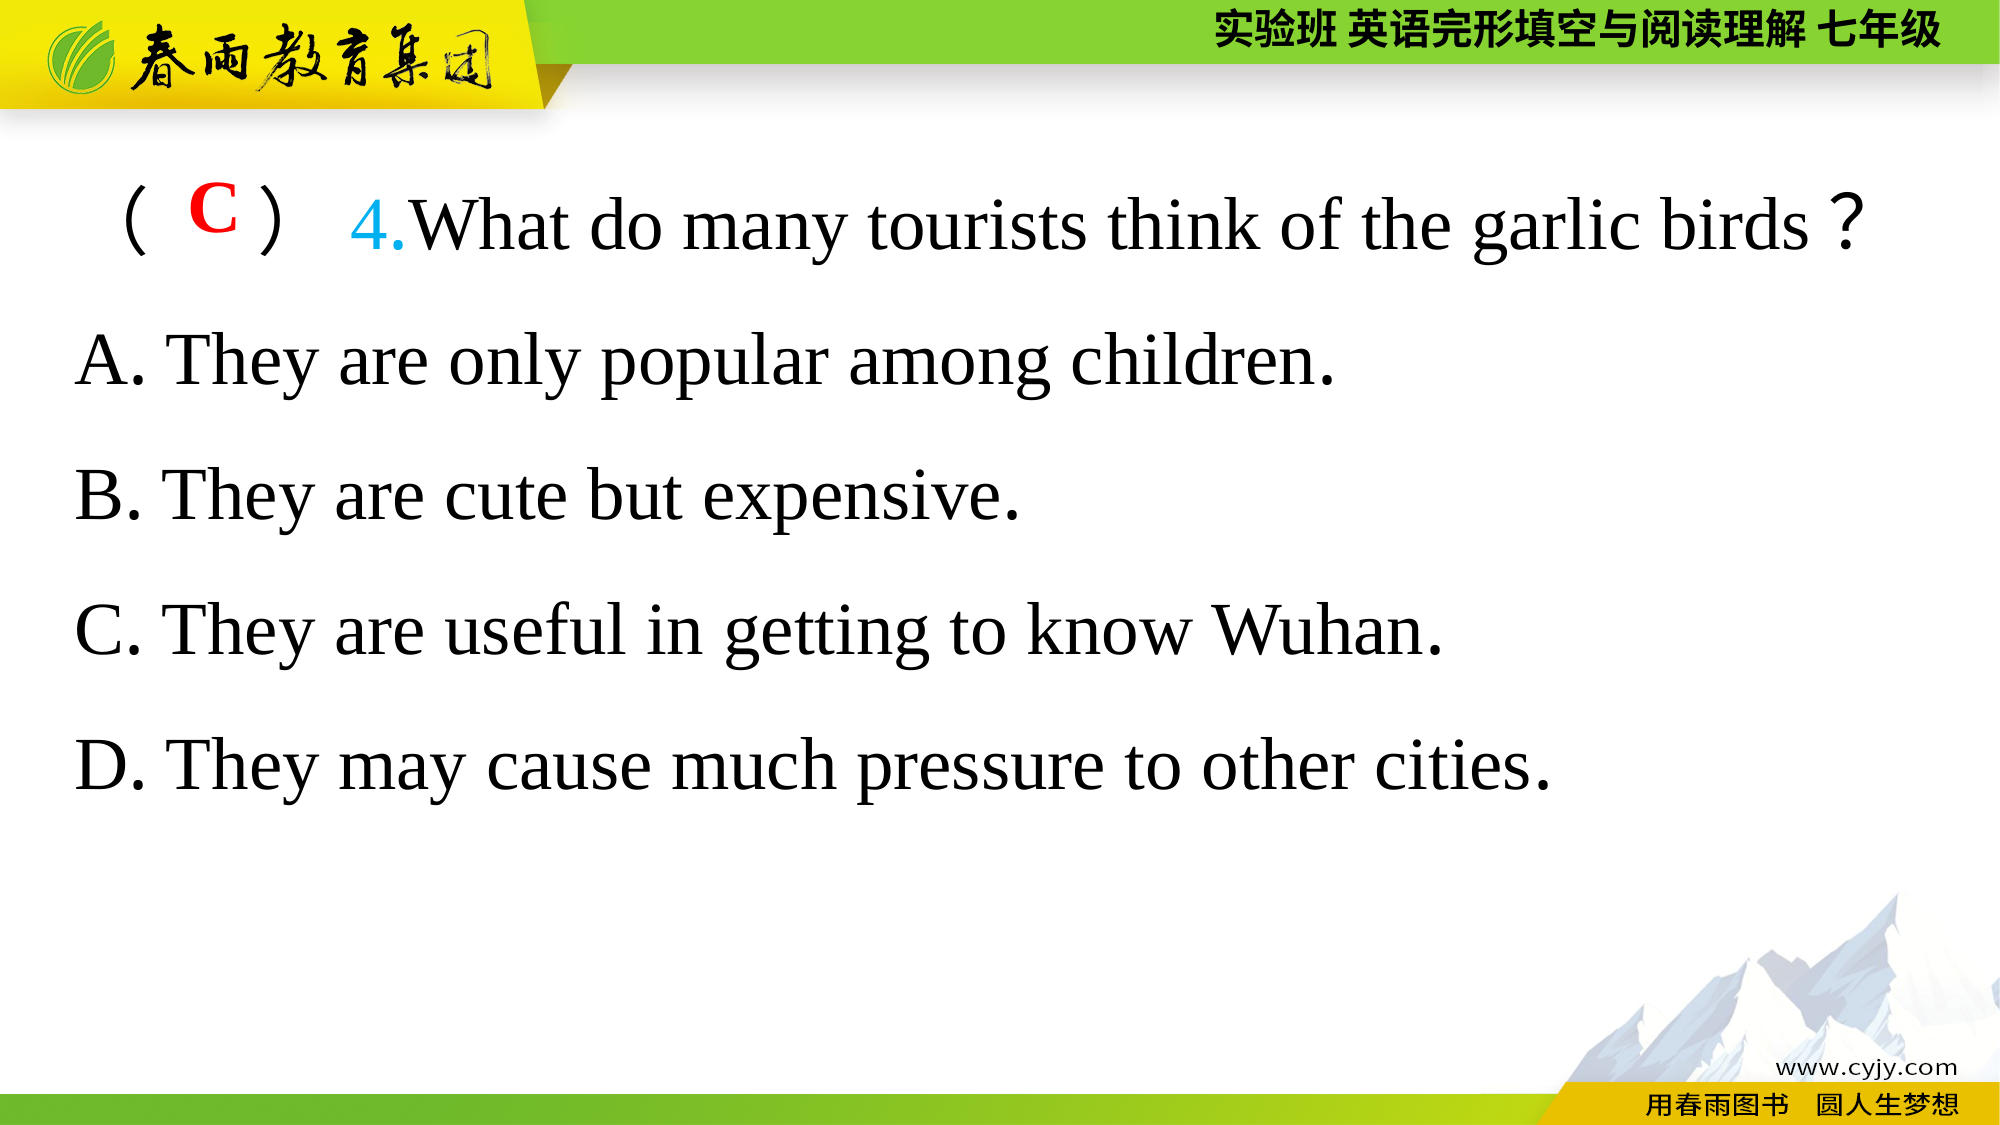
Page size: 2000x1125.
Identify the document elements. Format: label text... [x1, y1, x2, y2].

list （ ）4.What do many tourists think of the garlic birds？ A. They are only popular among children. B. They are cute but expensive. C. They are useful in getting to know Wuhan. D. They may cause much pressure to other cities. [59, 122, 1944, 820]
text_box C [172, 149, 257, 255]
picture [0, 0, 2000, 1125]
